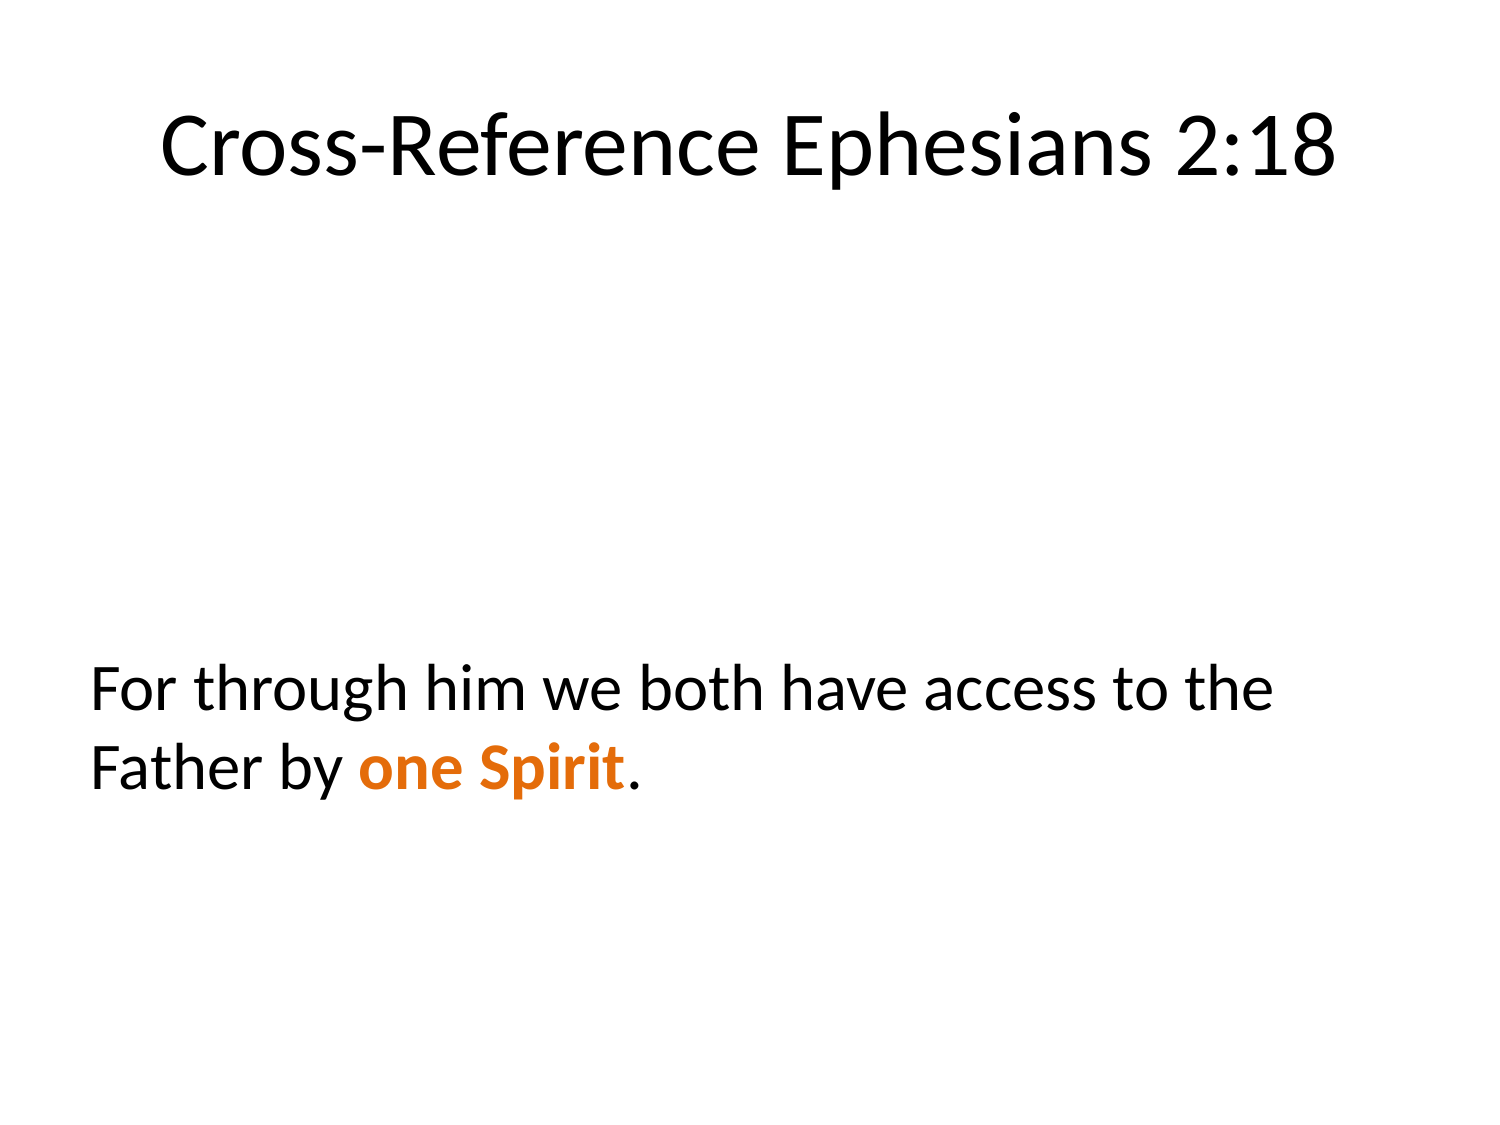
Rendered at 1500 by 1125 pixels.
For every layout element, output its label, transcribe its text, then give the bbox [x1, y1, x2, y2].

title Cross-Reference Ephesians 2:18 [75, 45, 1425, 233]
list For through him we both have access to the Father by one Spirit. [75, 262, 1425, 1005]
